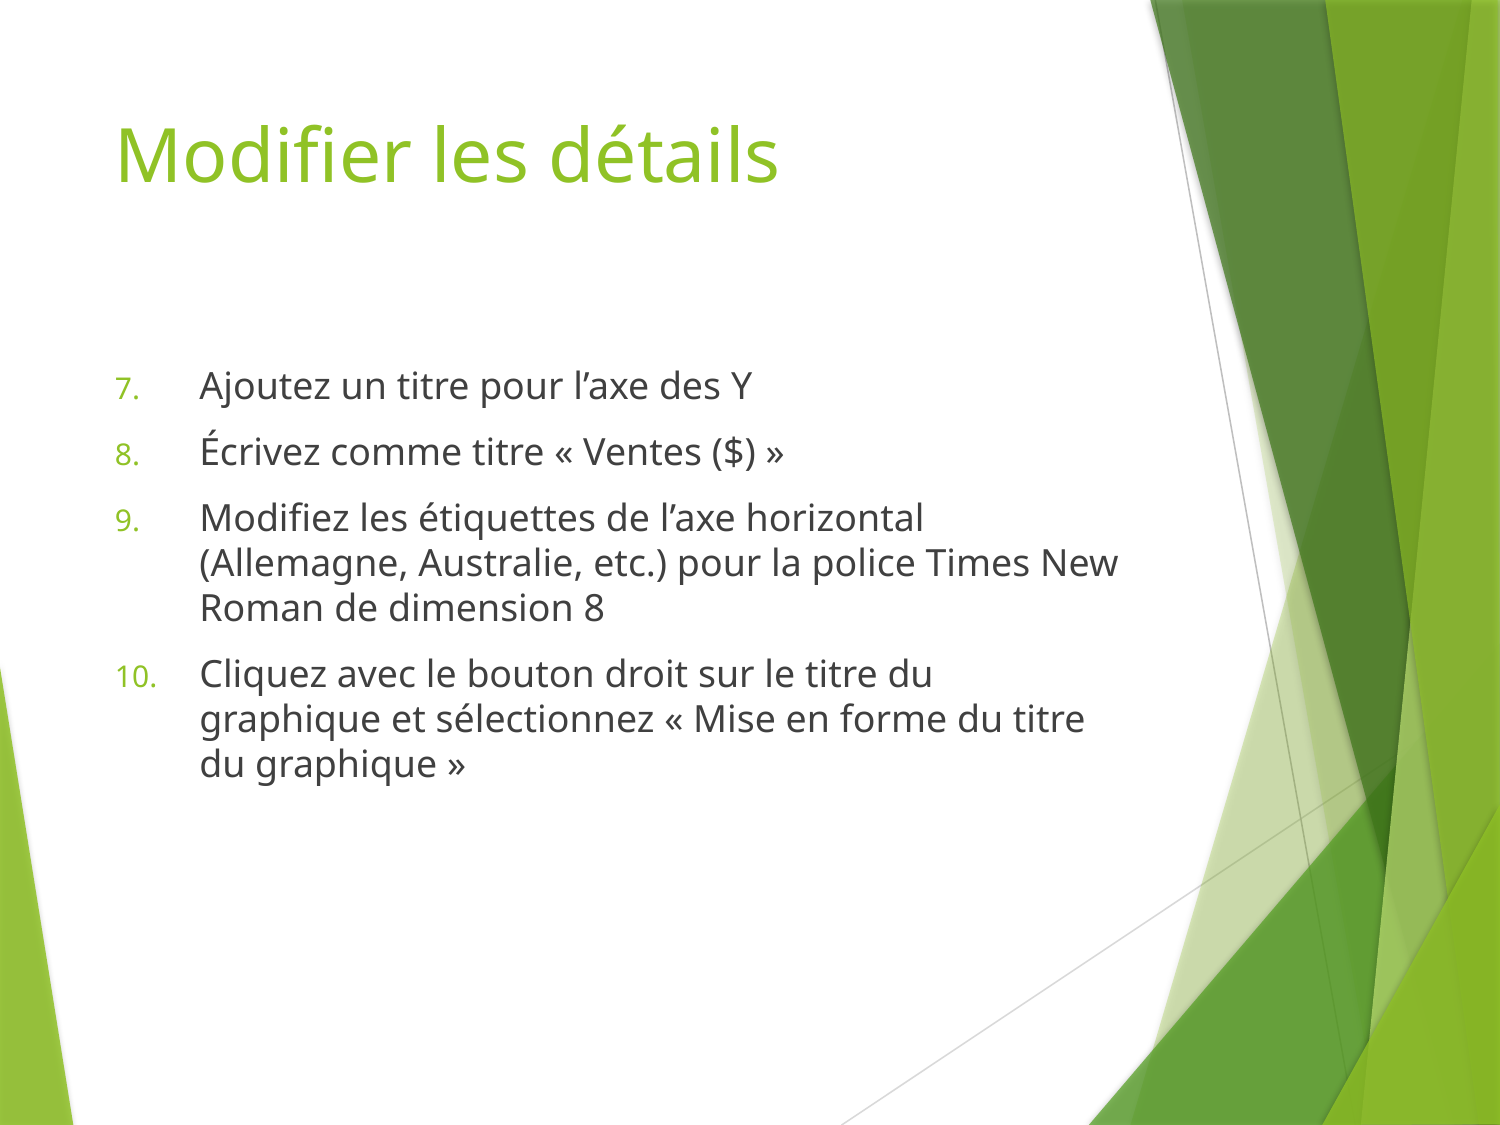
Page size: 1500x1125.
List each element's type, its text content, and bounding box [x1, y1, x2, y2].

list Ajoutez un titre pour l’axe des Y Écrivez comme titre « Ventes ($) » Modifiez les étiquettes de l’axe horizontal (Allemagne, Australie, etc.) pour la police Times New Roman de dimension 8 Cliquez avec le bouton droit sur le titre du graphique et sélectionnez « Mise en forme du titre du graphique » [99, 354, 1142, 992]
title Modifier les détails [99, 99, 1142, 317]
